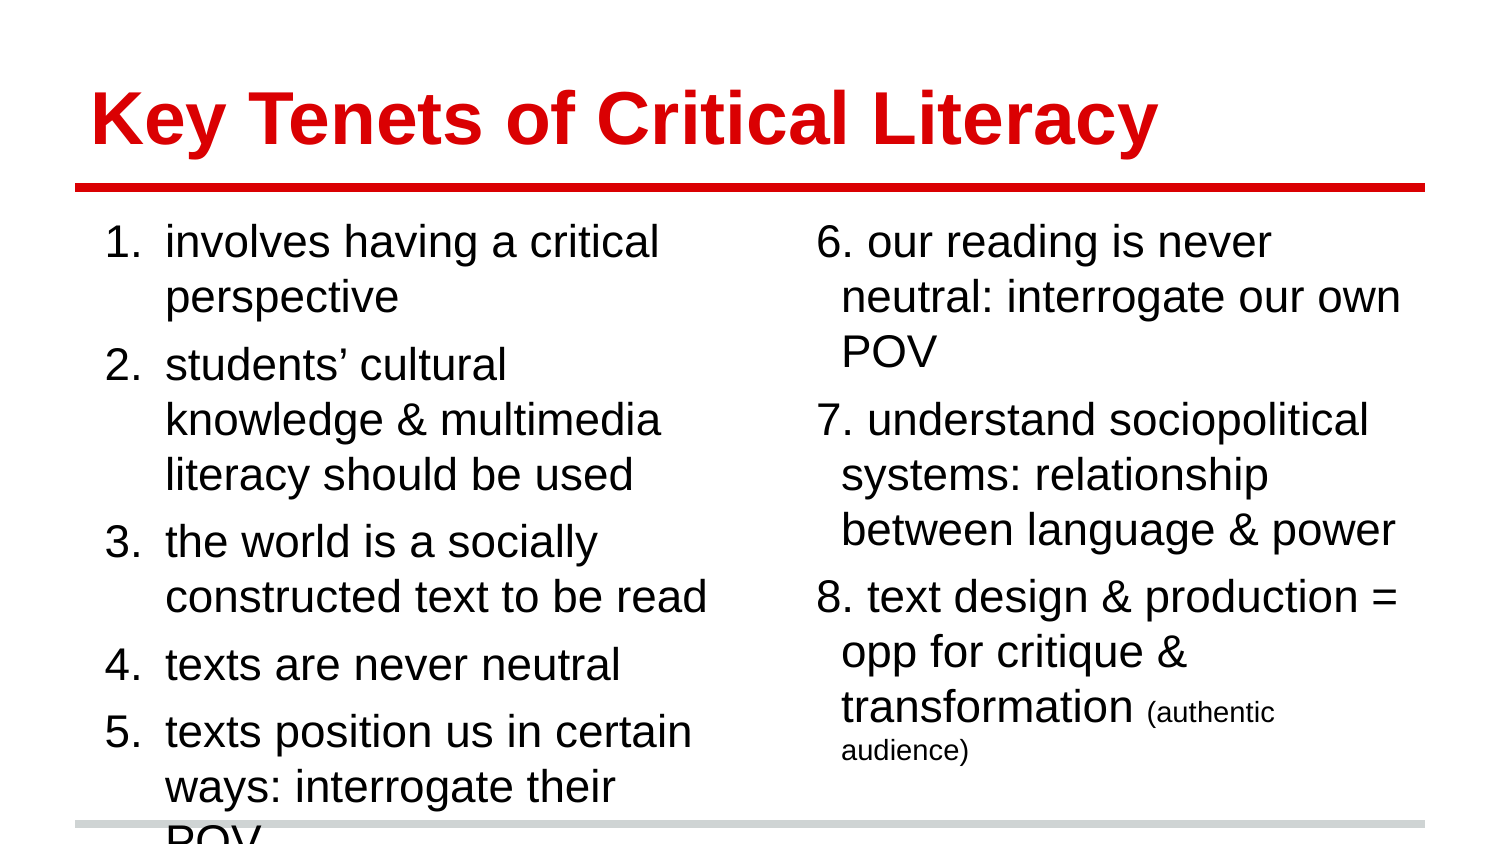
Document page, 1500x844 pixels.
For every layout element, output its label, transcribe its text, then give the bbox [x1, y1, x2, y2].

title Key Tenets of Critical Literacy [75, 33, 1425, 175]
list involves having a critical perspective students’ cultural knowledge & multimedia literacy should be used the world is a socially constructed text to be read texts are never neutral texts position us in certain ways: interrogate their POV [75, 196, 731, 808]
list 6. our reading is never neutral: interrogate our own POV 7. understand sociopolitical systems: relationship between language & power 8. text design & production = opp for critique & transformation (authentic audience) [769, 196, 1425, 808]
